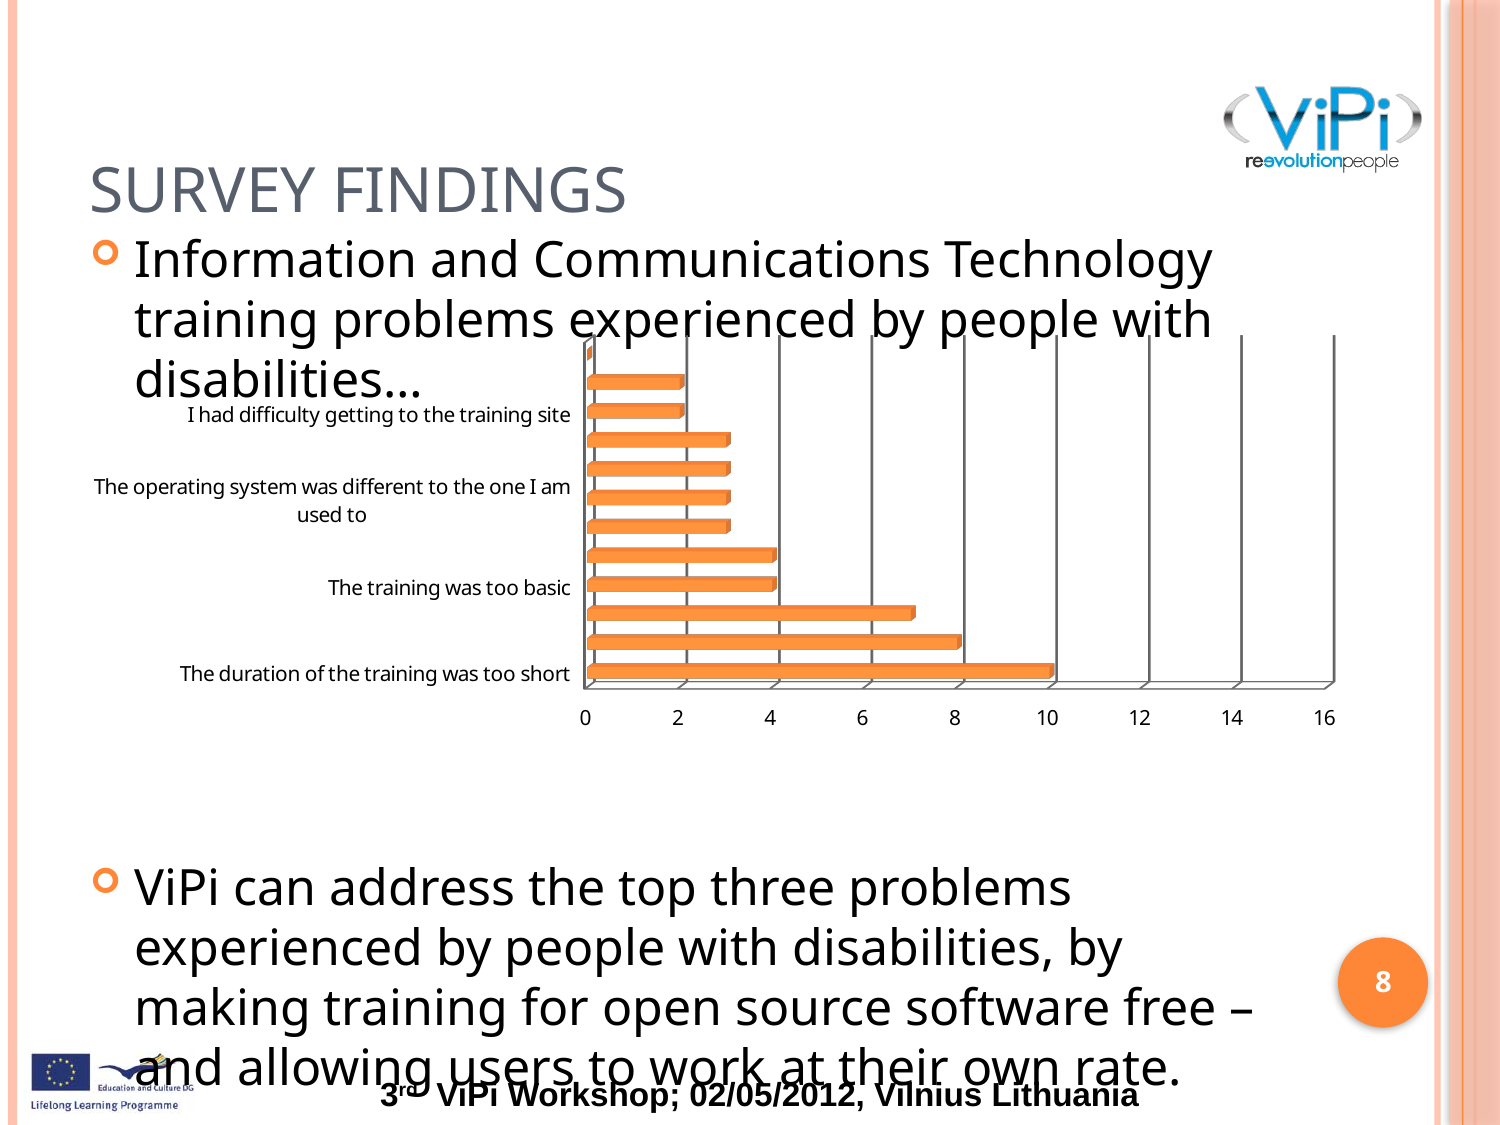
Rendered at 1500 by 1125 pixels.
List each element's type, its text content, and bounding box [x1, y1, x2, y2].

list Information and Communications Technology training problems experienced by people with disabilities… ViPi can address the top three problems experienced by people with disabilities, by making training for open source software free – and allowing users to work at their own rate. [75, 219, 1300, 323]
picture [1300, 78, 1423, 176]
title Survey Findings [75, 45, 1300, 219]
picture [23, 1051, 195, 1114]
slide_number 8 [1333, 940, 1434, 1026]
chart [64, 325, 1365, 741]
list Information and Communications Technology training problems experienced by people with disabilities… ViPi can address the top three problems experienced by people with disabilities, by making training for open source software free – and allowing users to work at their own rate. [75, 749, 1300, 1062]
